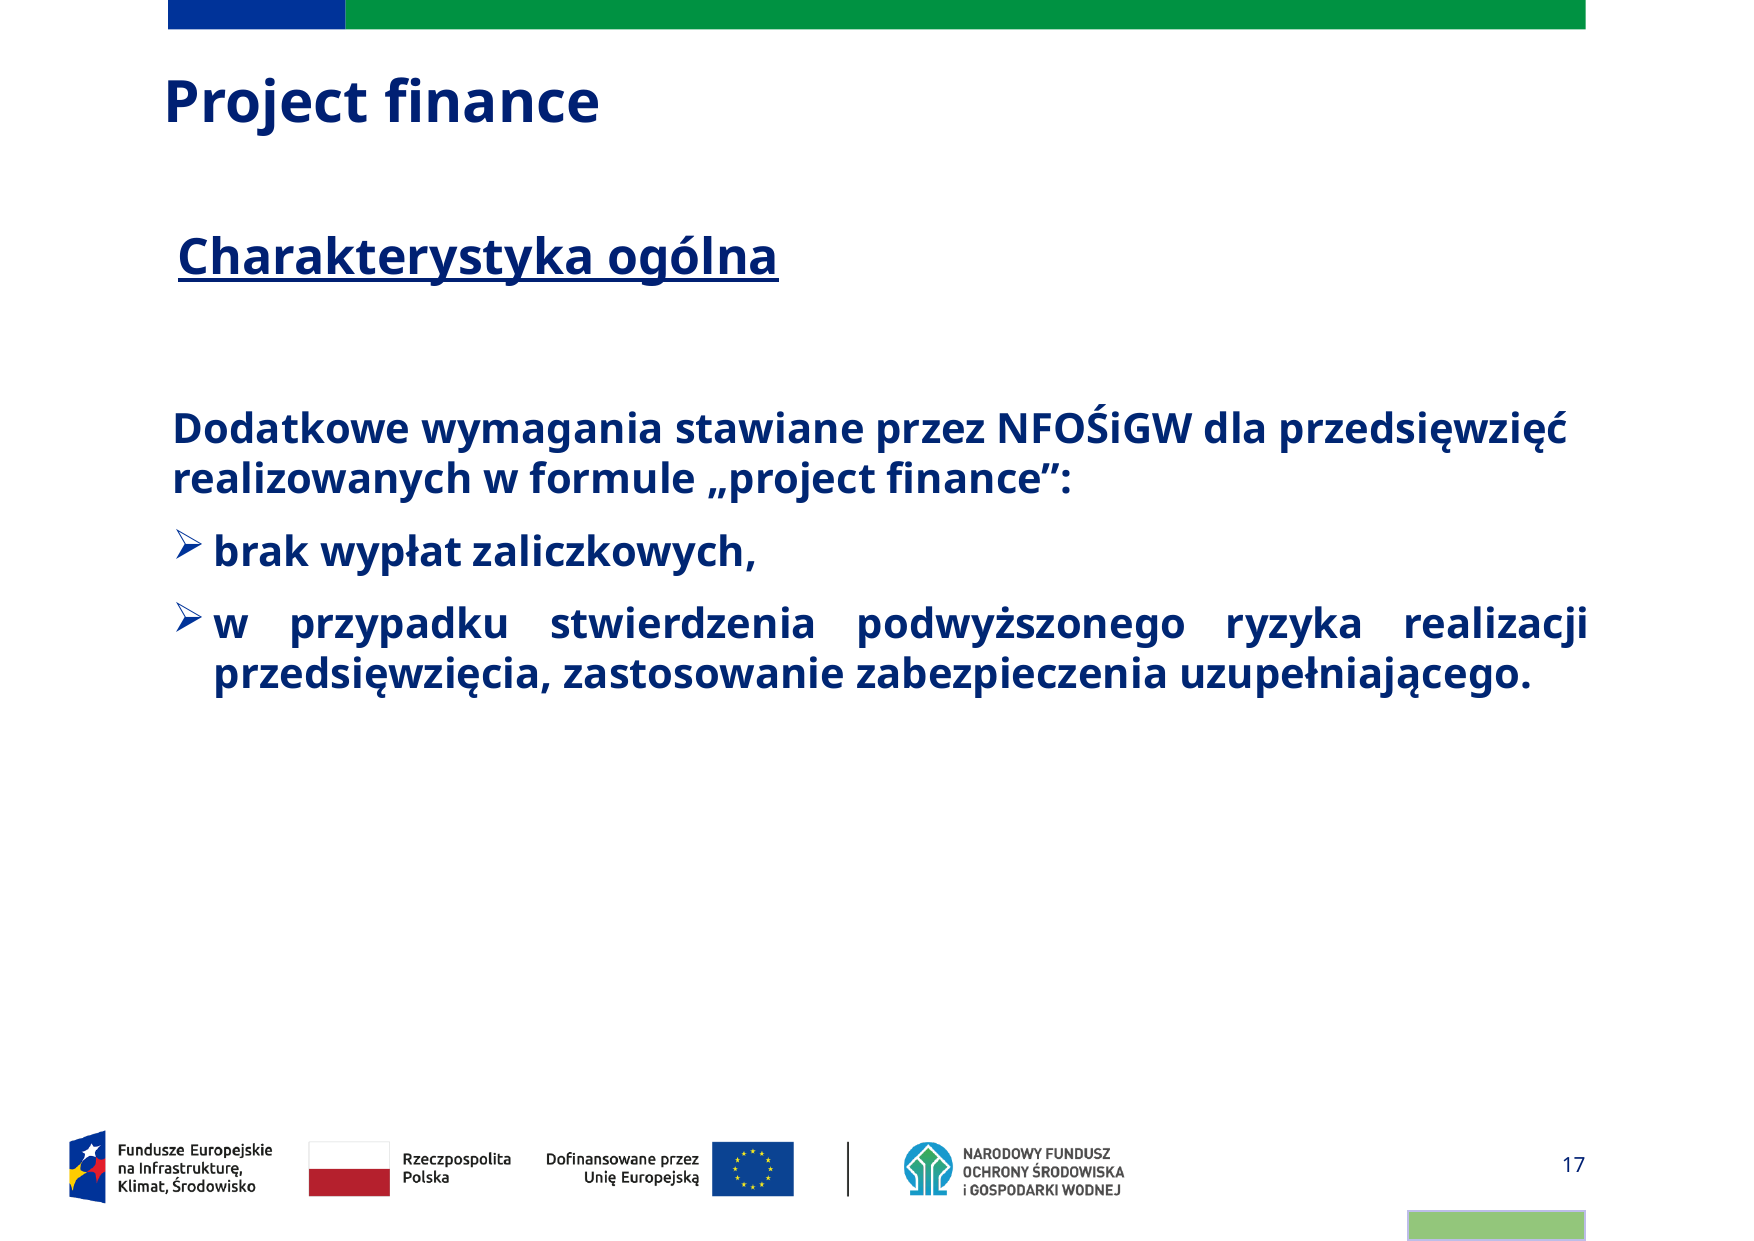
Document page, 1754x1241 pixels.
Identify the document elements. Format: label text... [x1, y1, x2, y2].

picture [49, 1112, 1143, 1221]
list Dodatkowe wymagania stawiane przez NFOŚiGW dla przedsięwzięć realizowanych w formule „project finance”: brak wypłat zaliczkowych, w przypadku stwierdzenia podwyższonego ryzyka realizacji przedsięwzięcia, zastosowanie zabezpieczenia uzupełniającego. [172, 401, 1591, 1181]
title Project finance Charakterystyka ogólna [163, 59, 1582, 296]
